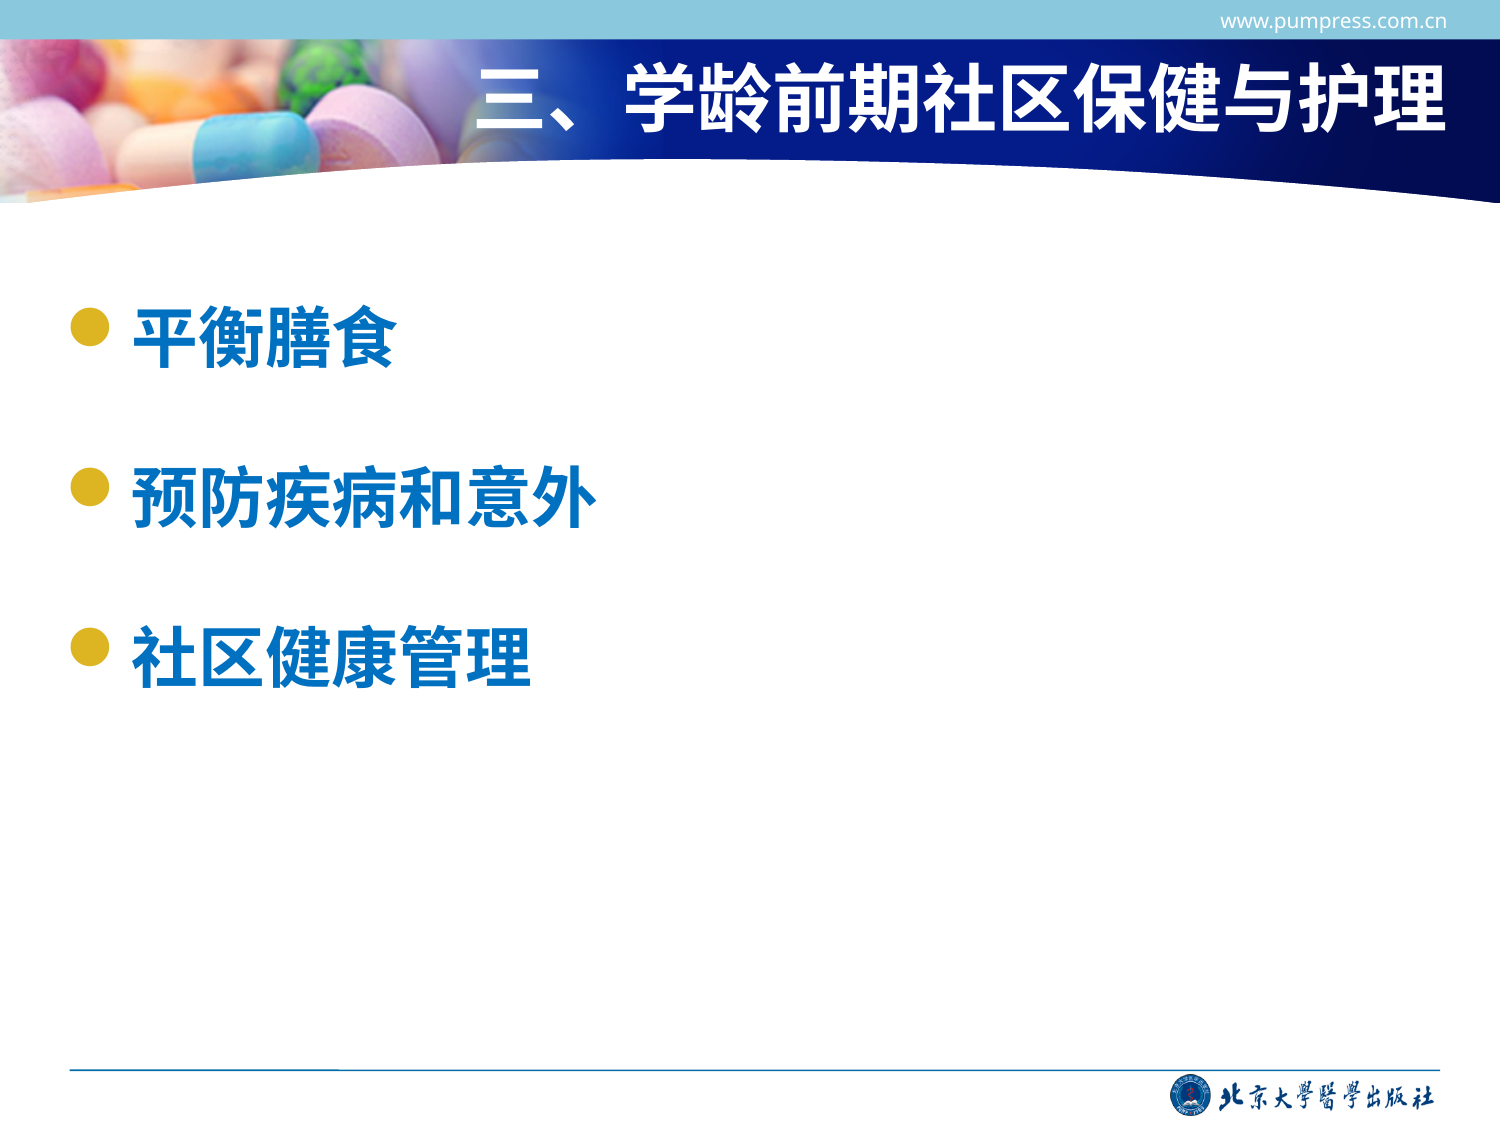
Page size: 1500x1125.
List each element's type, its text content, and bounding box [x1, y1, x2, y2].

picture [1170, 1074, 1436, 1118]
title 三、学龄前期社区保健与护理 [137, 49, 1463, 143]
picture [0, 40, 1500, 203]
slide_number www.pumpress.com.cn [1024, 0, 1463, 38]
list 平衡膳食 预防疾病和意外 社区健康管理 [49, 207, 1463, 1026]
